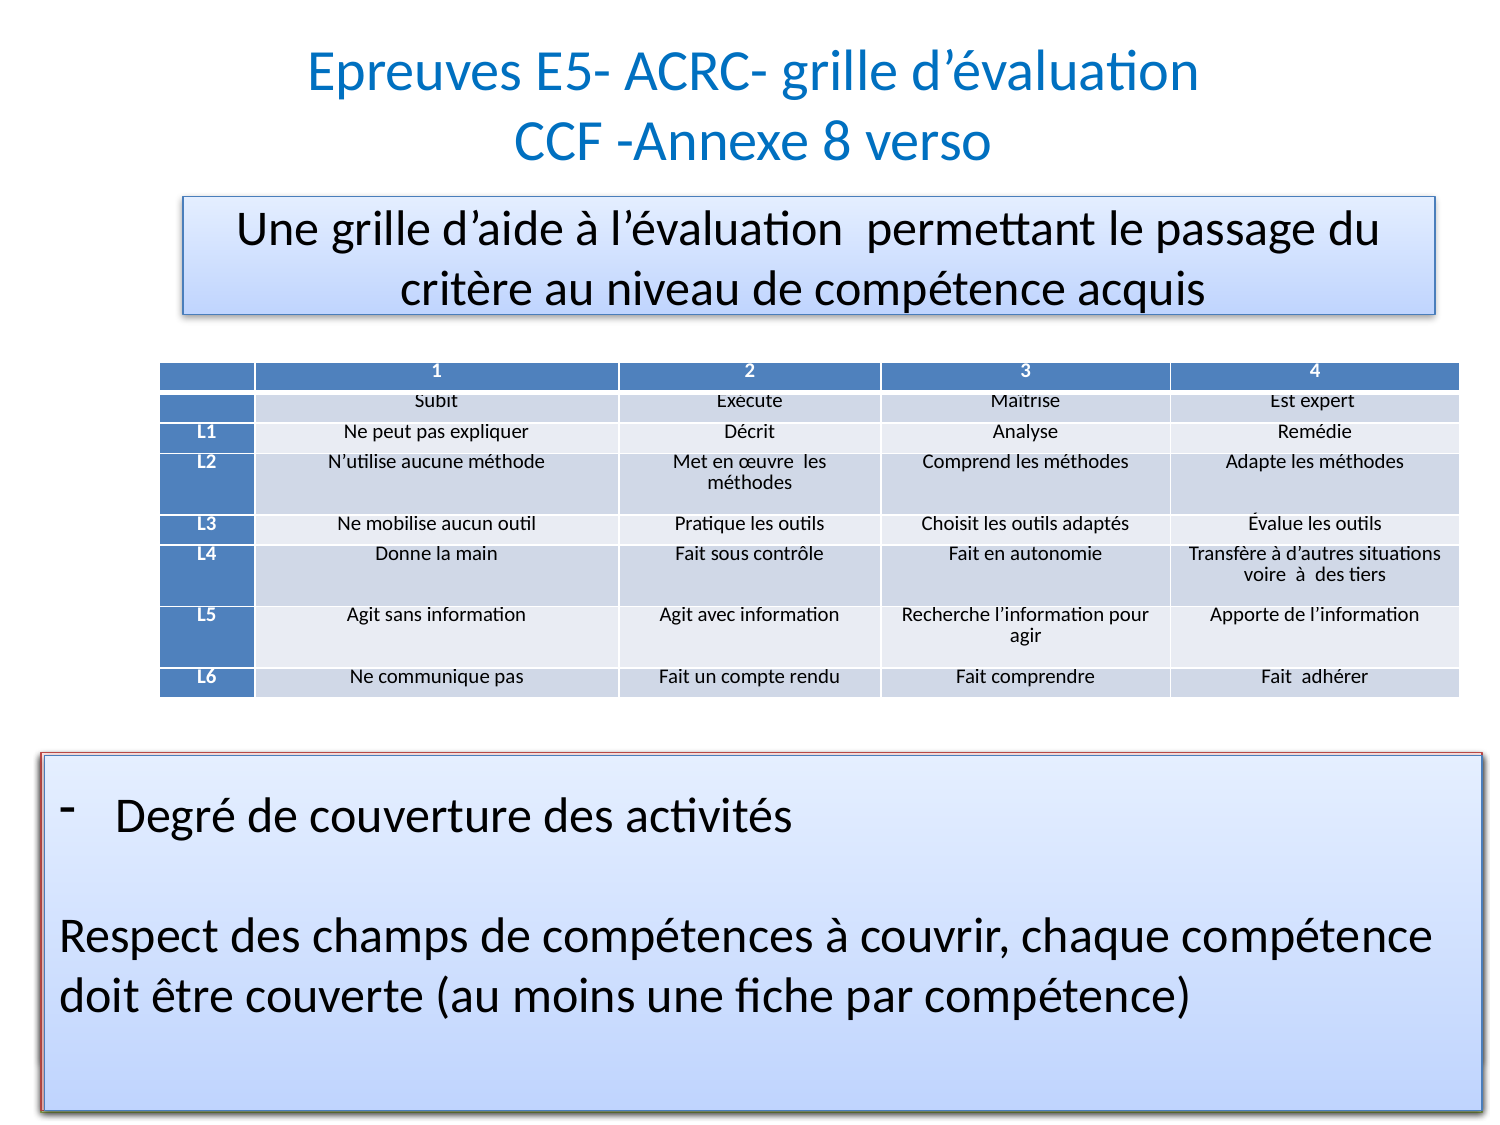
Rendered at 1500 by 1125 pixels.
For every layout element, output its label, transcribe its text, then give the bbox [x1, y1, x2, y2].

table_cell L3 [160, 516, 254, 544]
table_header 1 [256, 363, 618, 390]
table_cell Fait sous contrôle [620, 546, 880, 606]
text_box Qualité de la communication Satisfaire ce critère, pour chaque compétence impose : Capacité à expliciter (1-6) un contenu (5) avec recul (4) en mobilisant des outils (PP, documents…) (3) avec méthode (plan construit , argumentation…) (2) [40, 752, 1483, 757]
table_cell Donne la main [256, 546, 618, 606]
table_cell Remédie [1171, 424, 1459, 453]
table_cell Met en œuvre les méthodes [620, 454, 880, 514]
table_cell Ne peut pas expliquer [256, 424, 618, 453]
table_cell Est expert [1171, 395, 1459, 422]
table_cell Fait en autonomie [882, 546, 1170, 606]
table_cell Décrit [620, 424, 880, 453]
table_header 4 [1171, 363, 1459, 390]
table_cell L2 [160, 454, 254, 514]
table_cell N’utilise aucune méthode [256, 454, 618, 514]
table_cell Maîtrise [882, 395, 1170, 422]
table_cell Exécute [620, 395, 880, 422]
table_cell L5 [160, 607, 254, 667]
table_cell Ne communique pas [256, 669, 618, 697]
text_box Une grille d’aide à l’évaluation permettant le passage du critère au niveau de compétence acquis [182, 196, 1436, 315]
table_cell Ne mobilise aucun outil [256, 516, 618, 544]
table_cell L6 [160, 669, 254, 697]
table_cell Adapte les méthodes [1171, 454, 1459, 514]
title Epreuves E5- ACRC- grille d’évaluation CCF -Annexe 8 verso [84, 18, 1436, 185]
table_cell Agit avec information [620, 607, 880, 667]
table_cell Choisit les outils adaptés [882, 516, 1170, 544]
table_cell Analyse [882, 424, 1170, 453]
table_cell Évalue les outils [1171, 516, 1459, 544]
table_header [160, 363, 254, 390]
table_header 2 [620, 363, 880, 390]
table_cell Fait un compte rendu [620, 669, 880, 697]
table_cell Pratique les outils [620, 516, 880, 544]
table_cell Agit sans information [256, 607, 618, 667]
table_cell Transfère à d’autres situations voire à des tiers [1171, 546, 1459, 606]
table_cell L4 [160, 546, 254, 606]
table_cell Recherche l’information pour agir [882, 607, 1170, 667]
text_box Degré de couverture des activités Respect des champs de compétences à couvrir, chaque compétence doit être couverte (au moins une fiche par compétence) [44, 755, 1483, 1111]
table_header 3 [882, 363, 1170, 390]
table_cell Fait comprendre [882, 669, 1170, 697]
table_cell [160, 395, 254, 422]
table_cell Apporte de l’information [1171, 607, 1459, 667]
table_cell L1 [160, 424, 254, 453]
table_cell Fait adhérer [1171, 669, 1459, 697]
table_cell Comprend les méthodes [882, 454, 1170, 514]
table_cell Subit [256, 395, 618, 422]
